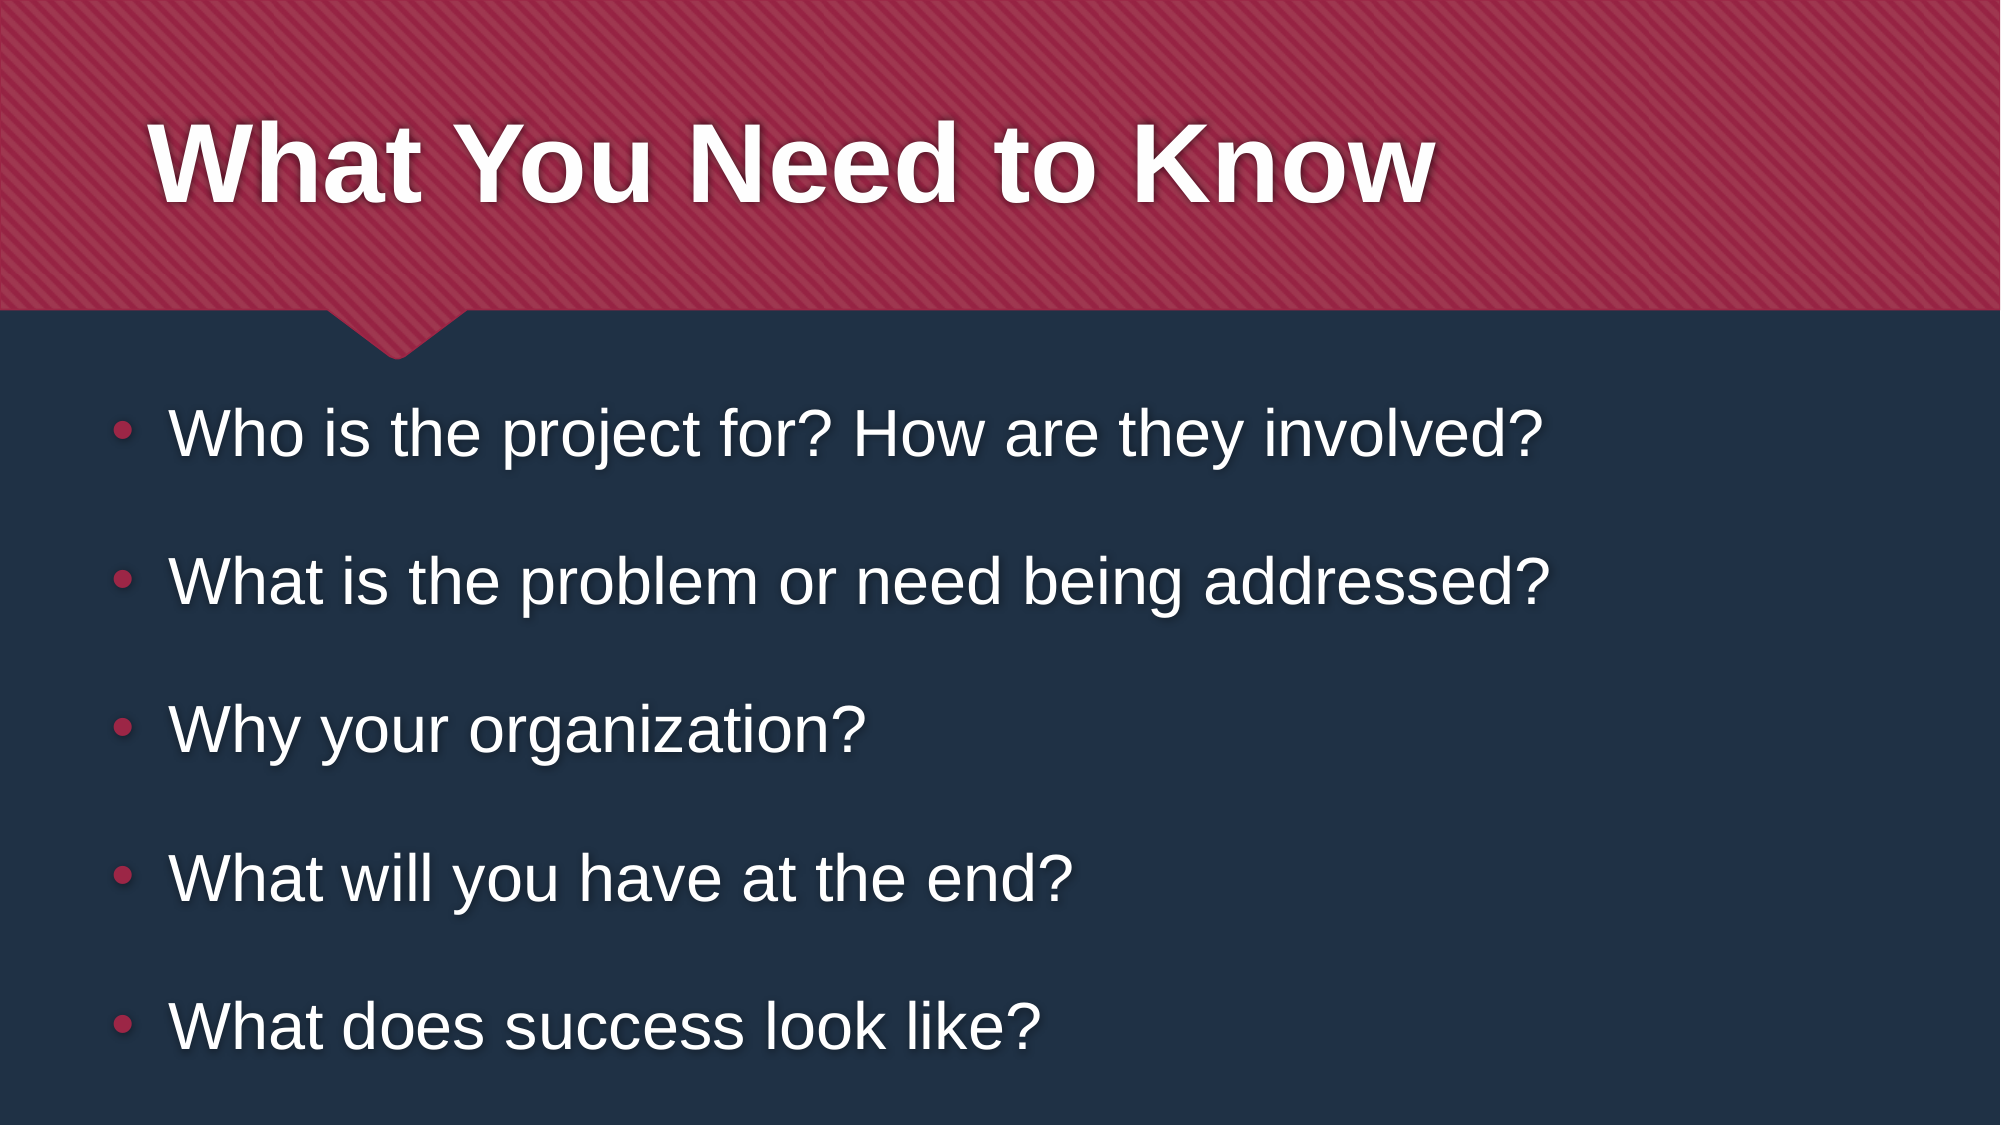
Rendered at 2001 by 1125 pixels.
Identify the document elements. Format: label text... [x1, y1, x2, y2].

title What You Need to Know [132, 73, 1868, 233]
list Who is the project for? How are they involved? What is the problem or need being addressed? Why your organization? What will you have at the end? What does success look like? [96, 315, 1822, 1082]
